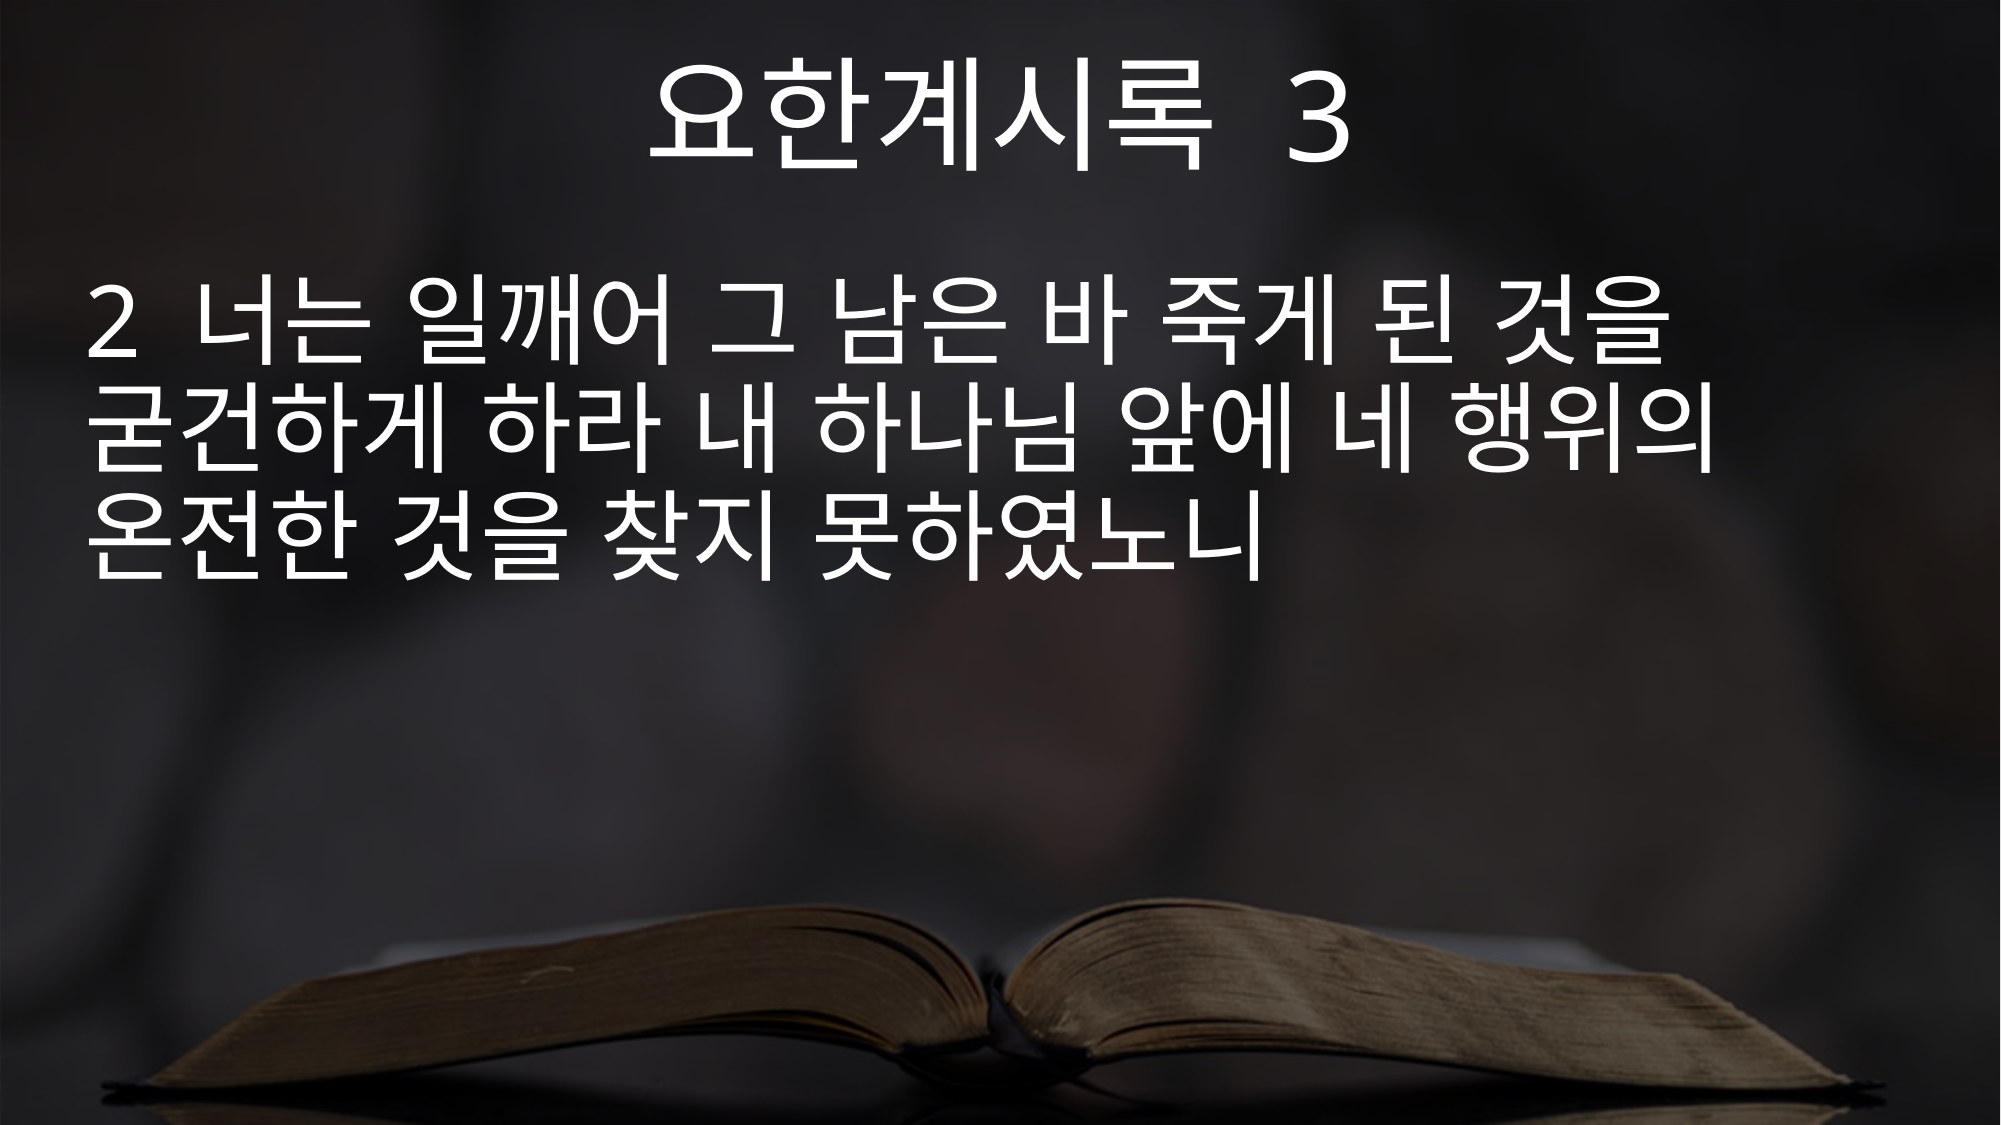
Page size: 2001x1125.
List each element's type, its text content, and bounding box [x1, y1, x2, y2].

list 2 너는 일깨어 그 남은 바 죽게 된 것을 굳건하게 하라 내 하나님 앞에 네 행위의 온전한 것을 찾지 못하였노니 [69, 263, 1953, 423]
picture [0, 0, 2001, 1125]
footer 요한계시록 3 [0, 32, 2000, 192]
